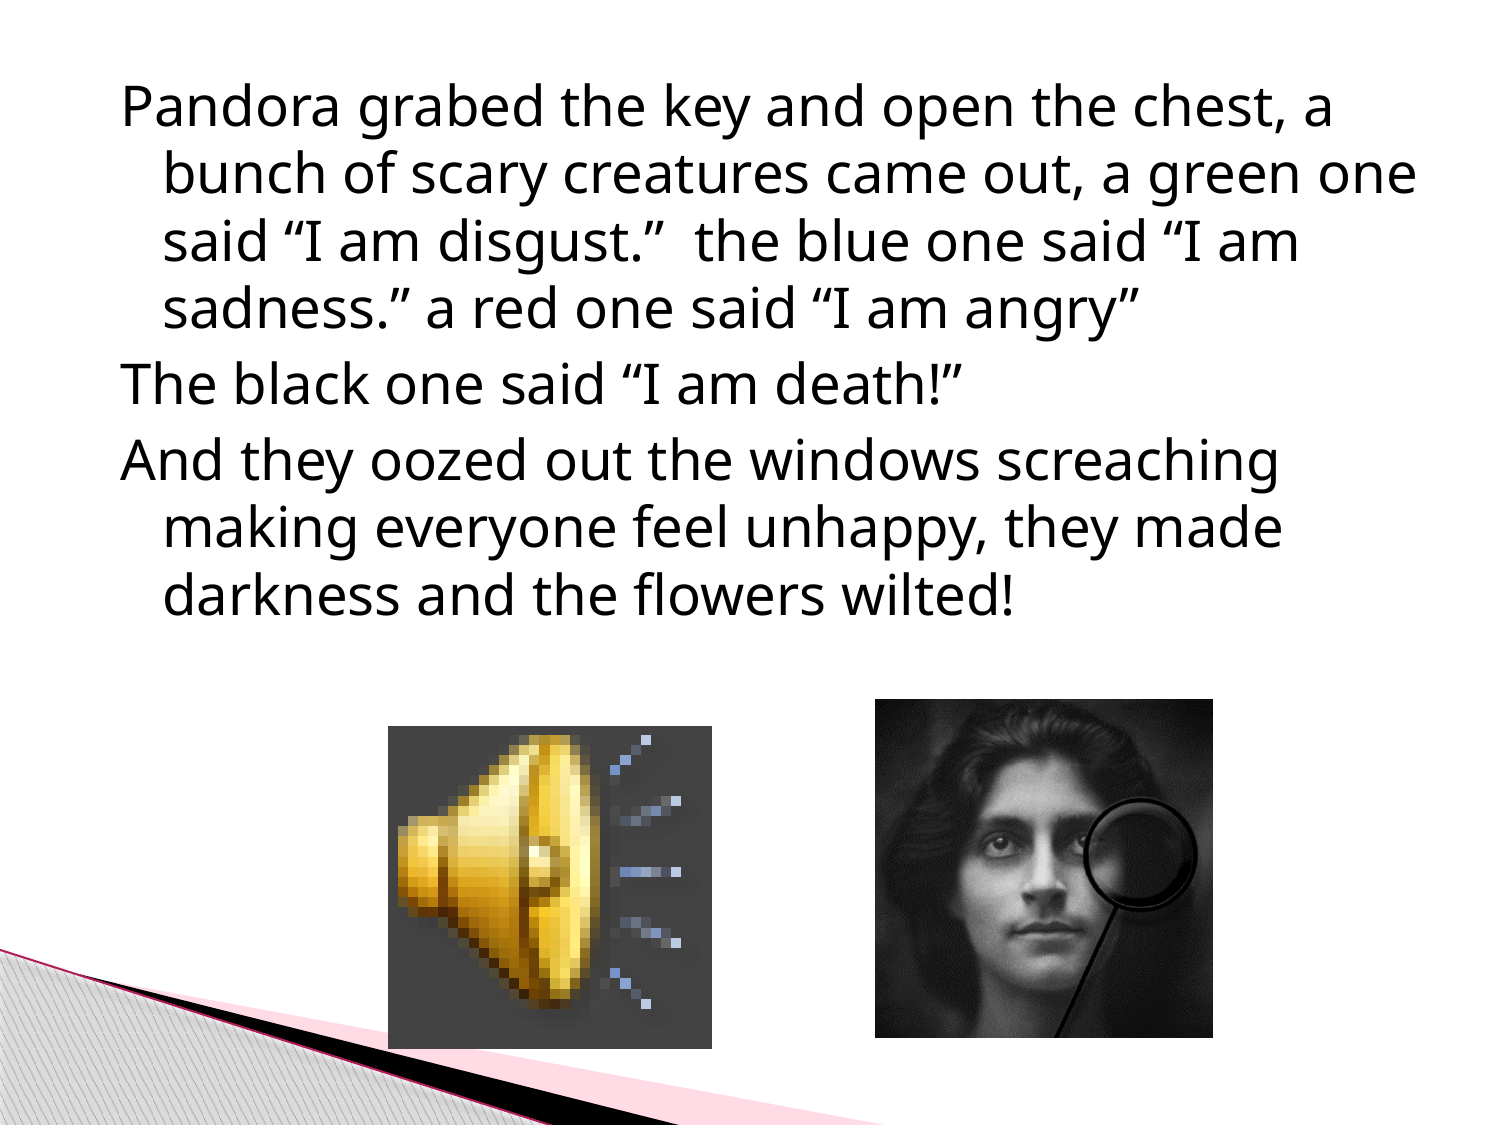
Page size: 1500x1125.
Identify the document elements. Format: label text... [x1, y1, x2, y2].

picture [387, 724, 713, 1051]
list Pandora grabed the key and open the chest, a bunch of scary creatures came out, a green one said “I am disgust.” the blue one said “I am sadness.” a red one said “I am angry” The black one said “I am death!” And they oozed out the windows screaching making everyone feel unhappy, they made darkness and the flowers wilted! [87, 62, 1438, 1018]
picture [874, 699, 1213, 1038]
